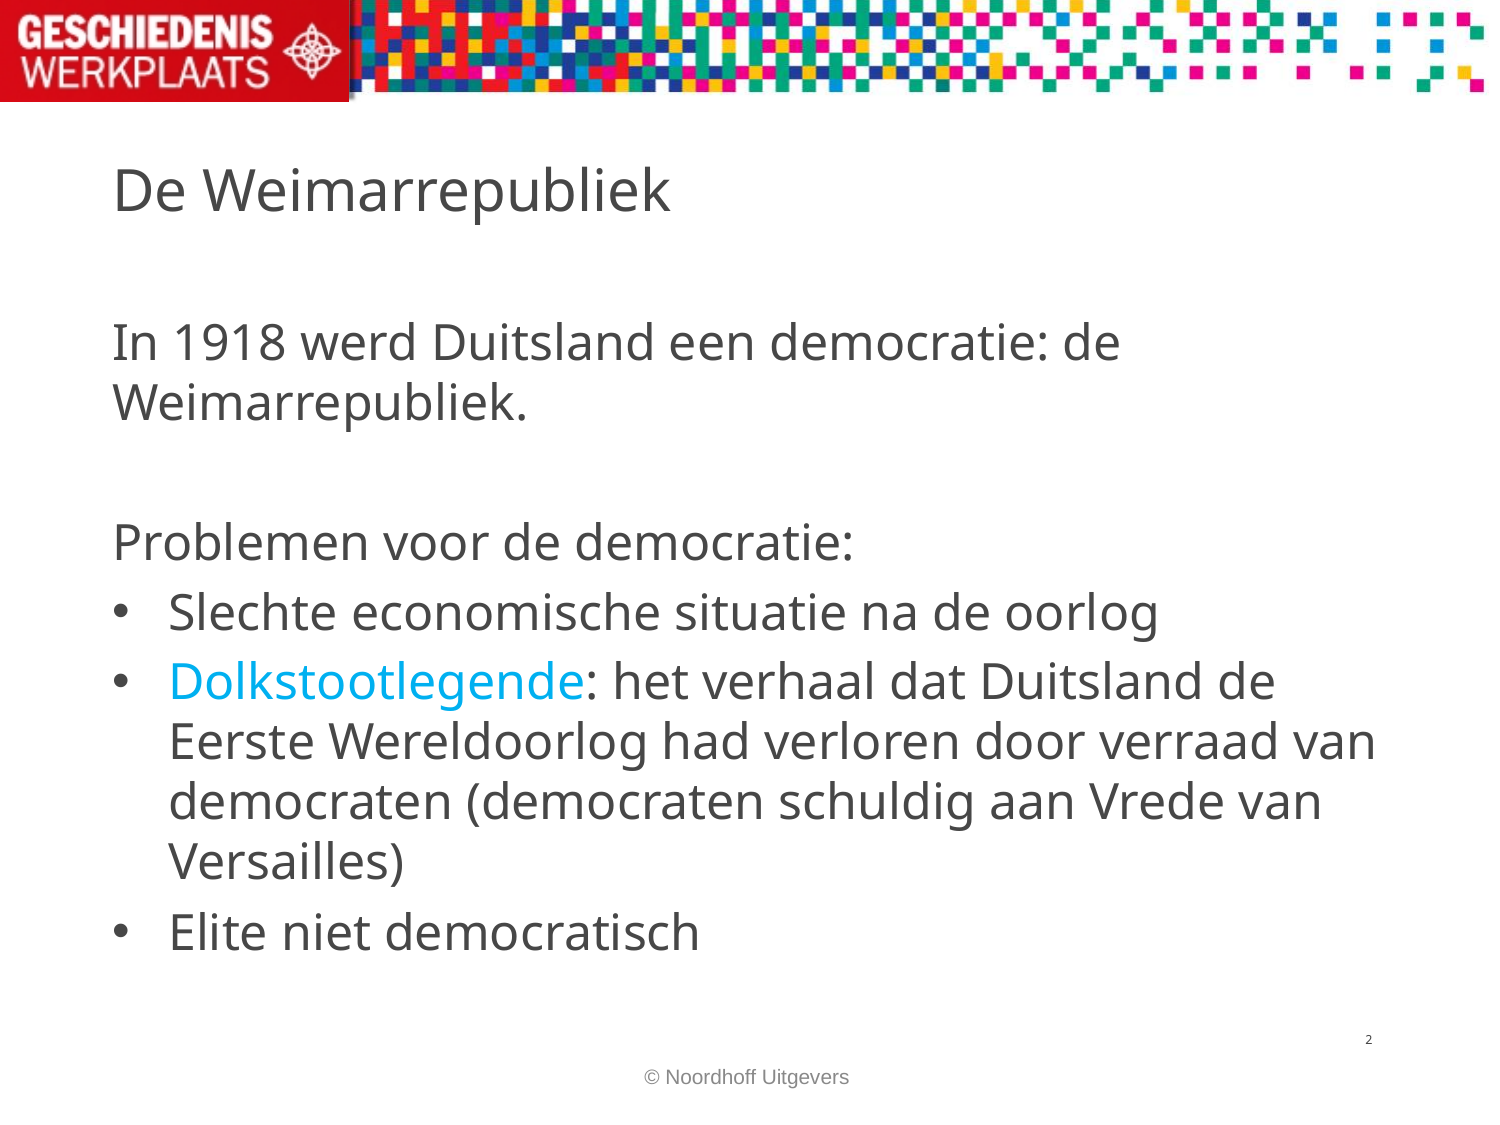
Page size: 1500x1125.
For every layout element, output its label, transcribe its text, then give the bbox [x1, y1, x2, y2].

slide_number 2 [1325, 1025, 1388, 1063]
list In 1918 werd Duitsland een democratie: de Weimarrepubliek. Problemen voor de democratie: Slechte economische situatie na de oorlog Dolkstootlegende: het verhaal dat Duitsland de Eerste Wereldoorlog had verloren door verraad van democraten (democraten schuldig aan Vrede van Versailles) Elite niet democratisch [112, 302, 1409, 988]
picture [0, 0, 1500, 1125]
text_box © Noordhoff Uitgevers [512, 1045, 988, 1106]
title De Weimarrepubliek [112, 145, 1401, 256]
